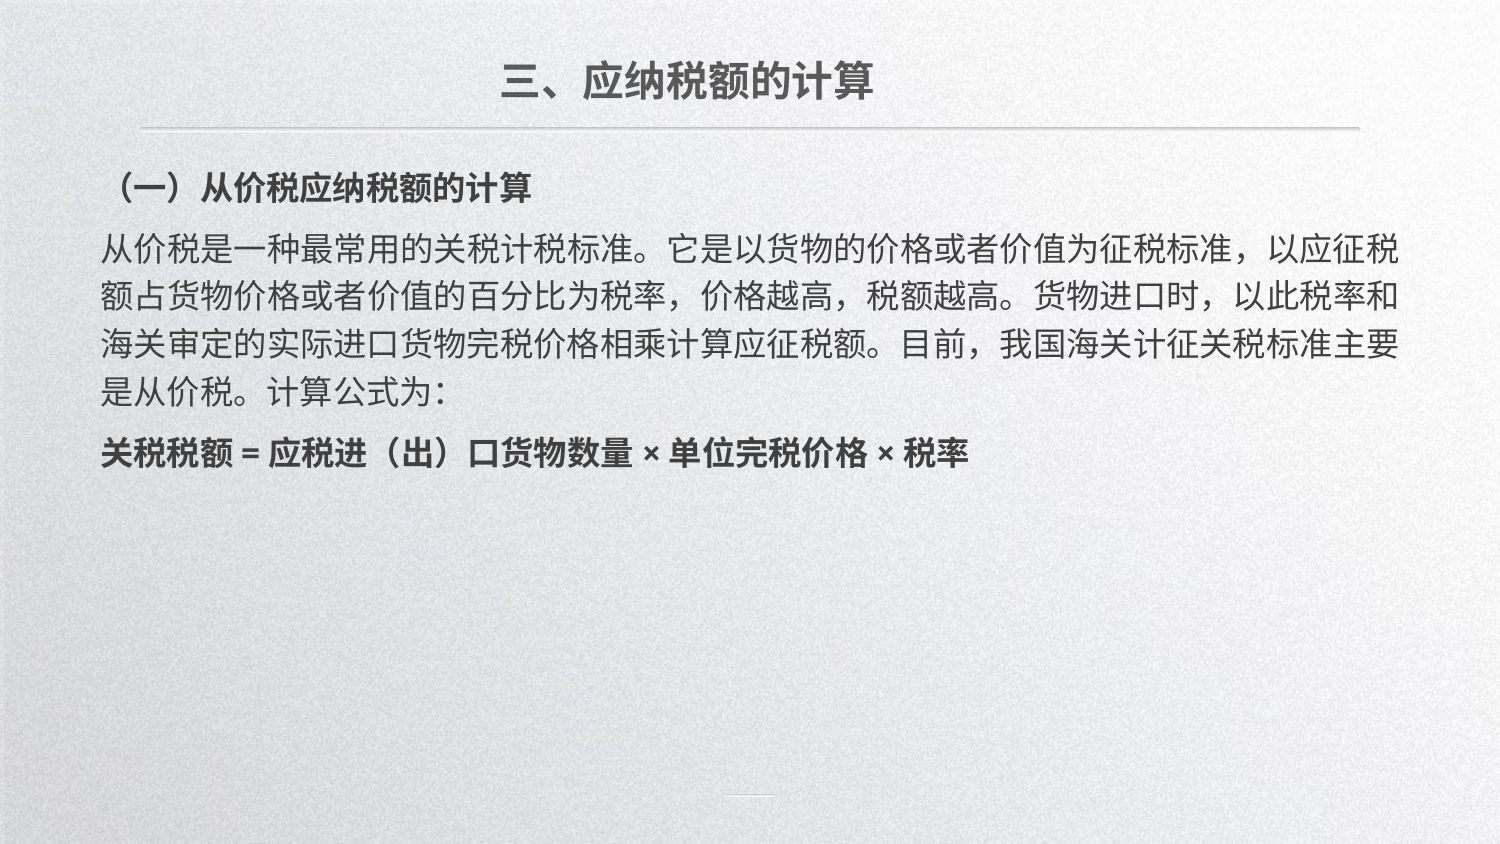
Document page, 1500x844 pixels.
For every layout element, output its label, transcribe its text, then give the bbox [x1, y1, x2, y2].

text_box 三、应纳税额的计算 [337, 49, 1038, 111]
picture [0, 0, 1500, 844]
text_box （一）从价税应纳税额的计算 从价税是一种最常用的关税计税标准。它是以货物的价格或者价值为征税标准，以应征税额占货物价格或者价值的百分比为税率，价格越高，税额越高。货物进口时，以此税率和海关审定的实际进口货物完税价格相乘计算应征税额。目前，我国海关计征关税标准主要是从价税。计算公式为： 关税税额=应税进（出）口货物数量×单位完税价格×税率 [100, 159, 1400, 593]
